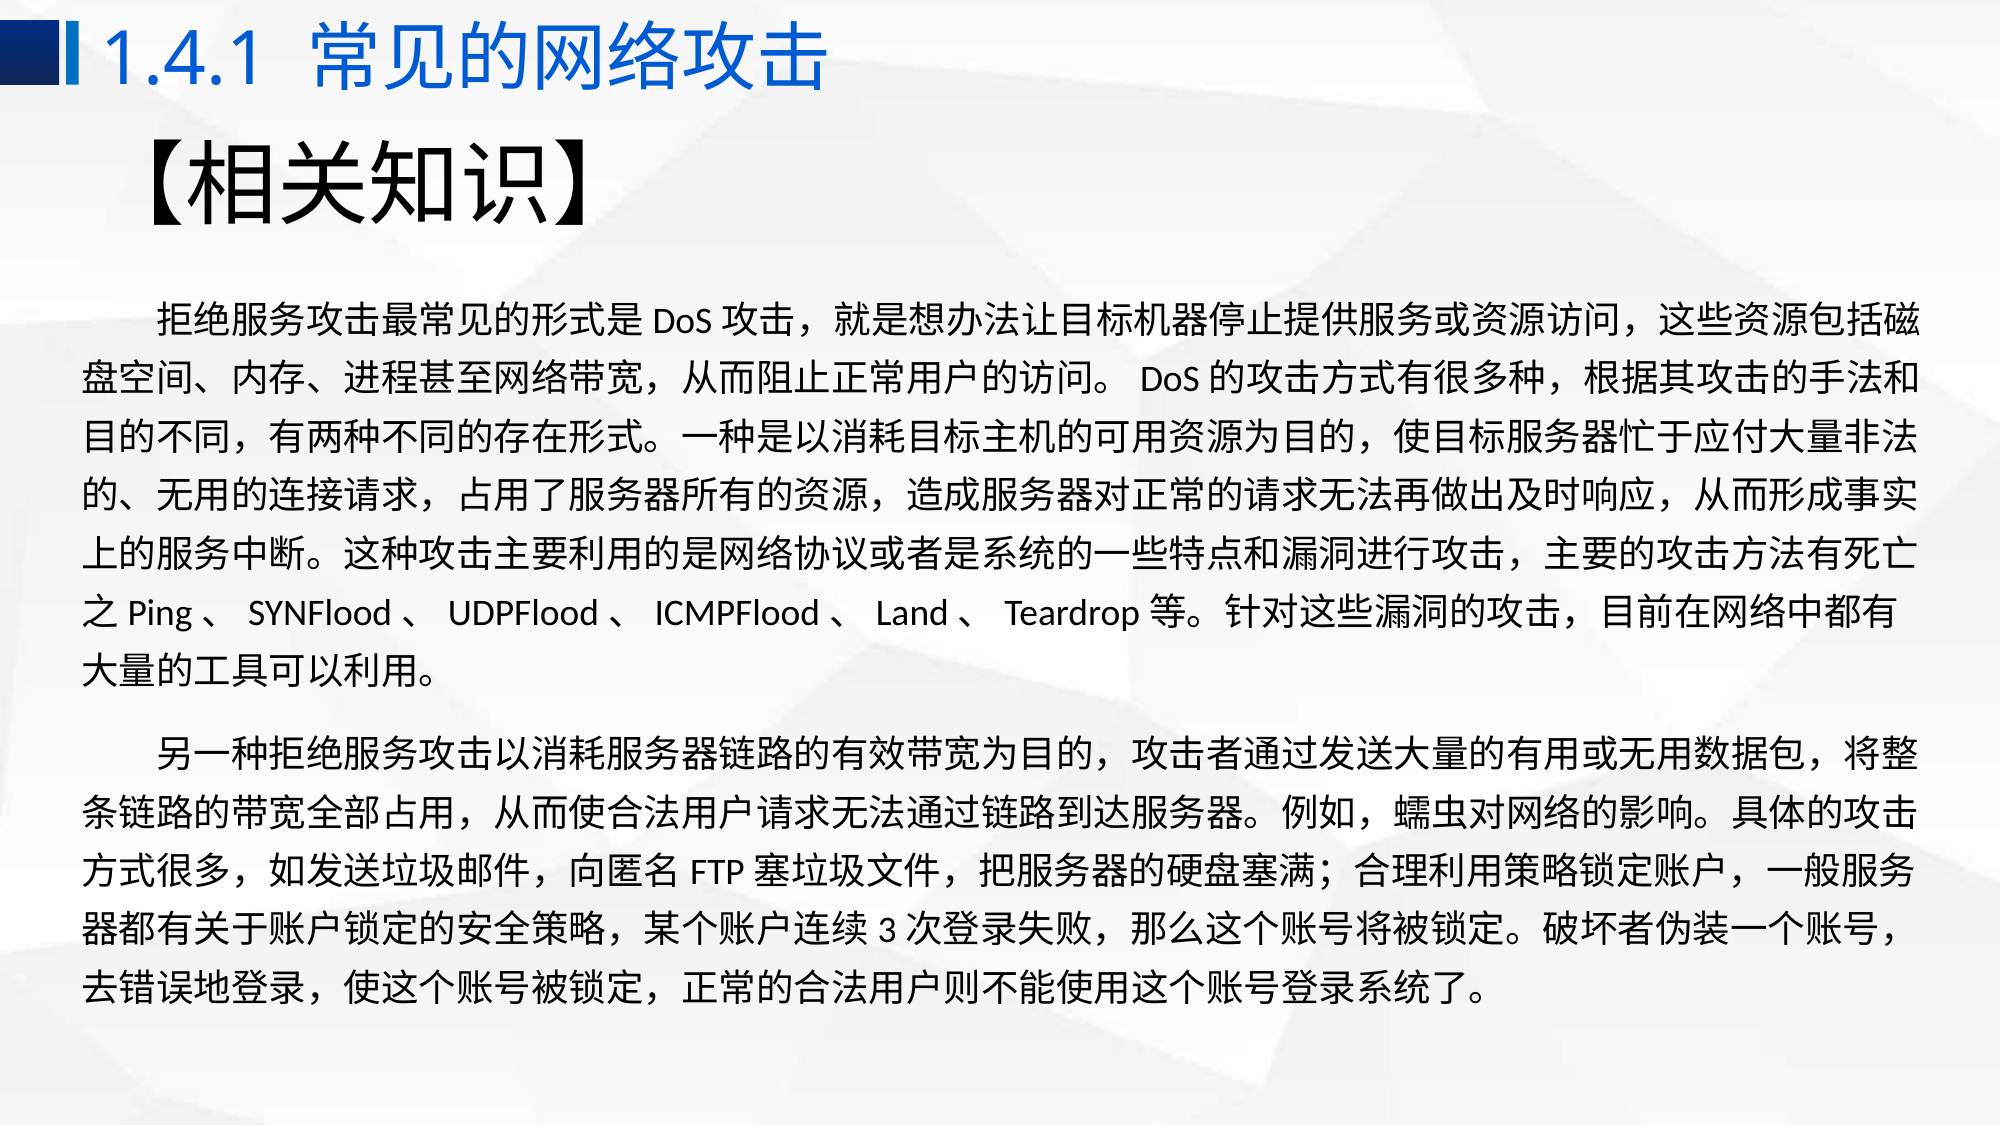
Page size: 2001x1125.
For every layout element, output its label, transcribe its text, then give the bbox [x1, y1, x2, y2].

text_box 拒绝服务攻击最常见的形式是DoS攻击，就是想办法让目标机器停止提供服务或资源访问，这些资源包括磁盘空间、内存、进程甚至网络带宽，从而阻止正常用户的访问。DoS的攻击方式有很多种，根据其攻击的手法和目的不同，有两种不同的存在形式。一种是以消耗目标主机的可用资源为目的，使目标服务器忙于应付大量非法的、无用的连接请求，占用了服务器所有的资源，造成服务器对正常的请求无法再做出及时响应，从而形成事实上的服务中断。这种攻击主要利用的是网络协议或者是系统的一些特点和漏洞进行攻击，主要的攻击方法有死亡之Ping、SYNFlood、UDPFlood、ICMPFlood、Land、Teardrop等。针对这些漏洞的攻击，目前在网络中都有大量的工具可以利用。 另一种拒绝服务攻击以消耗服务器链路的有效带宽为目的，攻击者通过发送大量的有用或无用数据包，将整条链路的带宽全部占用，从而使合法用户请求无法通过链路到达服务器。例如，蠕虫对网络的影响。具体的攻击方式很多，如发送垃圾邮件，向匿名FTP塞垃圾文件，把服务器的硬盘塞满；合理利用策略锁定账户，一般服务器都有关于账户锁定的安全策略，某个账户连续3次登录失败，那么这个账号将被锁定。破坏者伪装一个账号，去错误地登录，使这个账号被锁定，正常的合法用户则不能使用这个账号登录系统了。 [66, 274, 1949, 1017]
picture [0, 0, 2001, 1125]
text_box 1.4.1 常见的网络攻击 [85, 9, 1441, 101]
text_box [0, 20, 60, 85]
text_box [66, 20, 79, 85]
title 【相关知识】 [78, 117, 712, 259]
